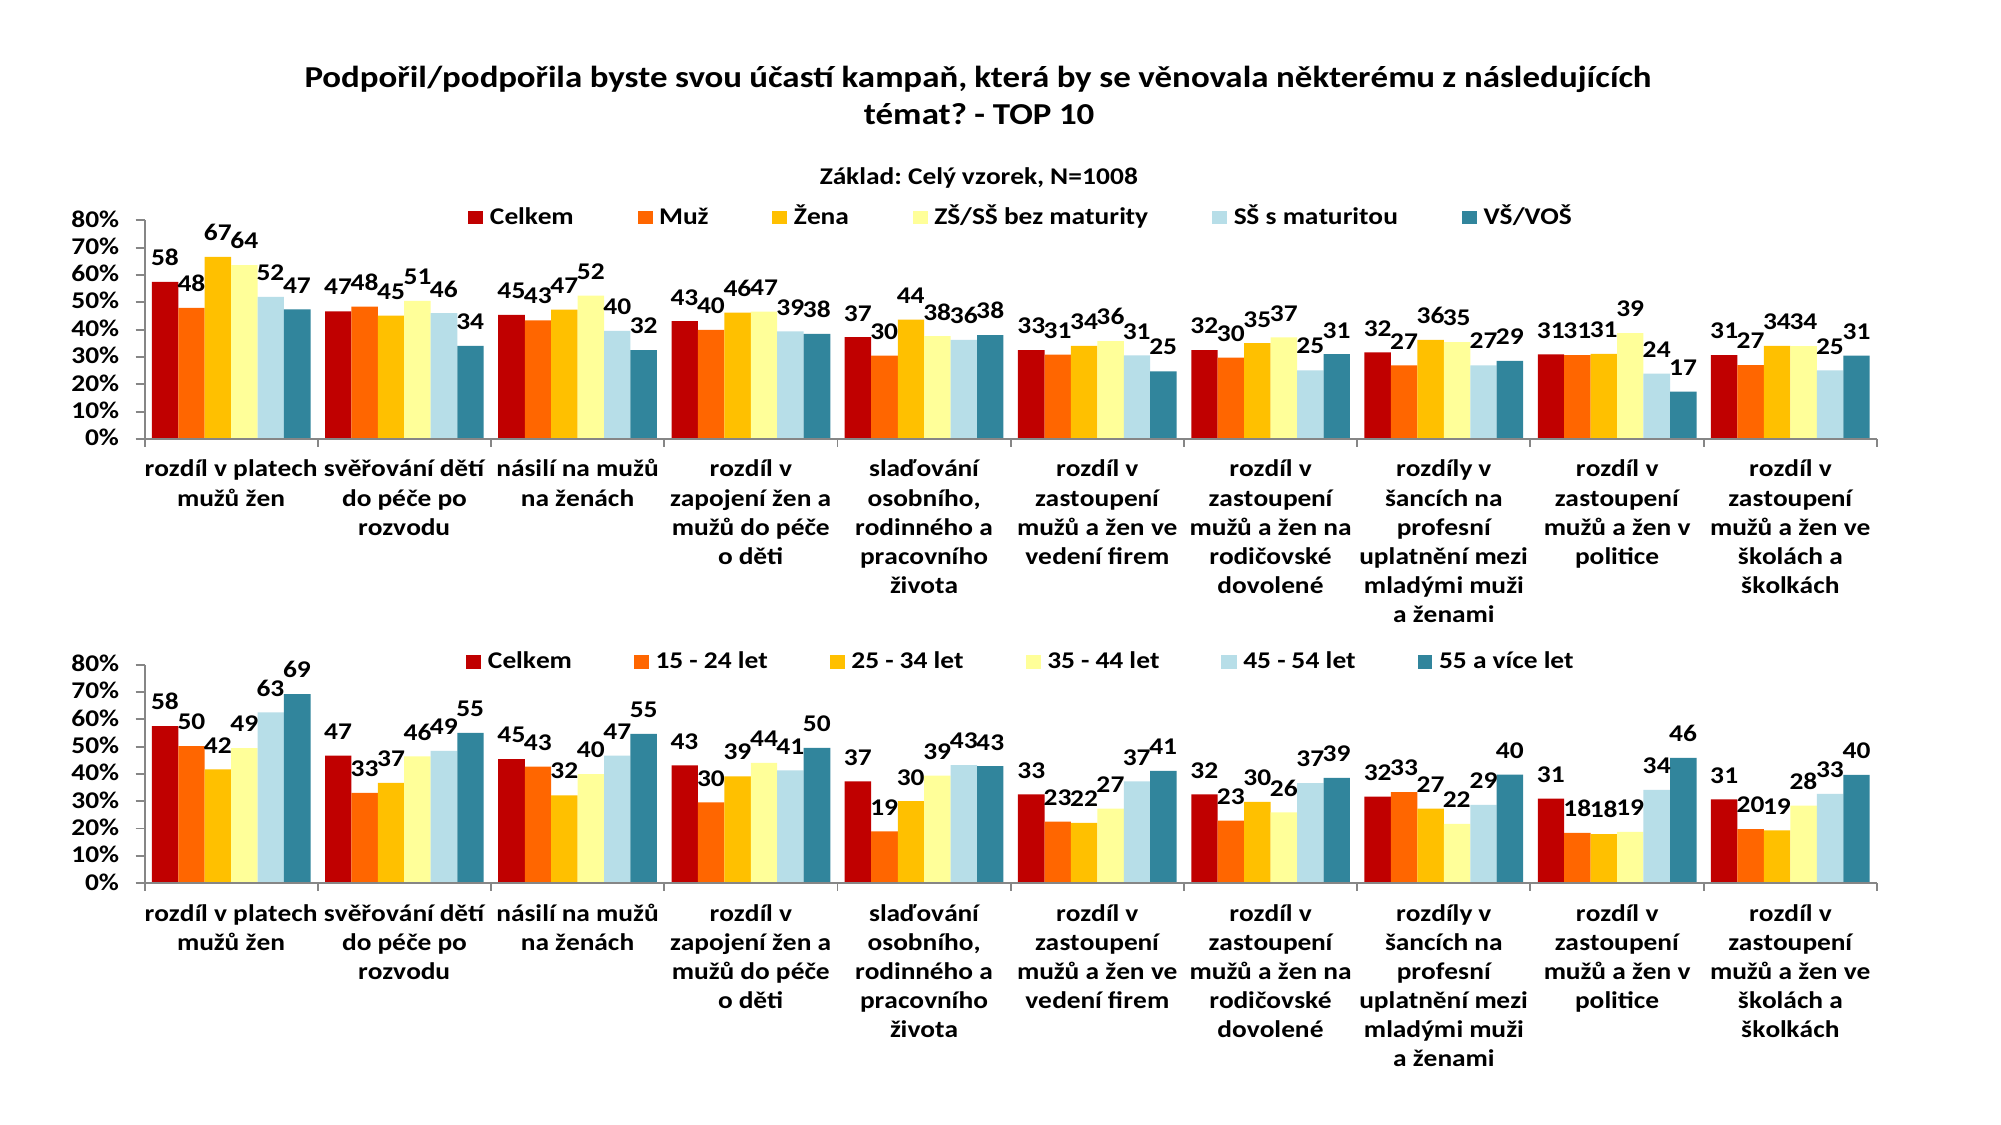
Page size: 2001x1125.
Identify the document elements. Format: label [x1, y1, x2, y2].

text_box [67, 42, 1891, 1099]
